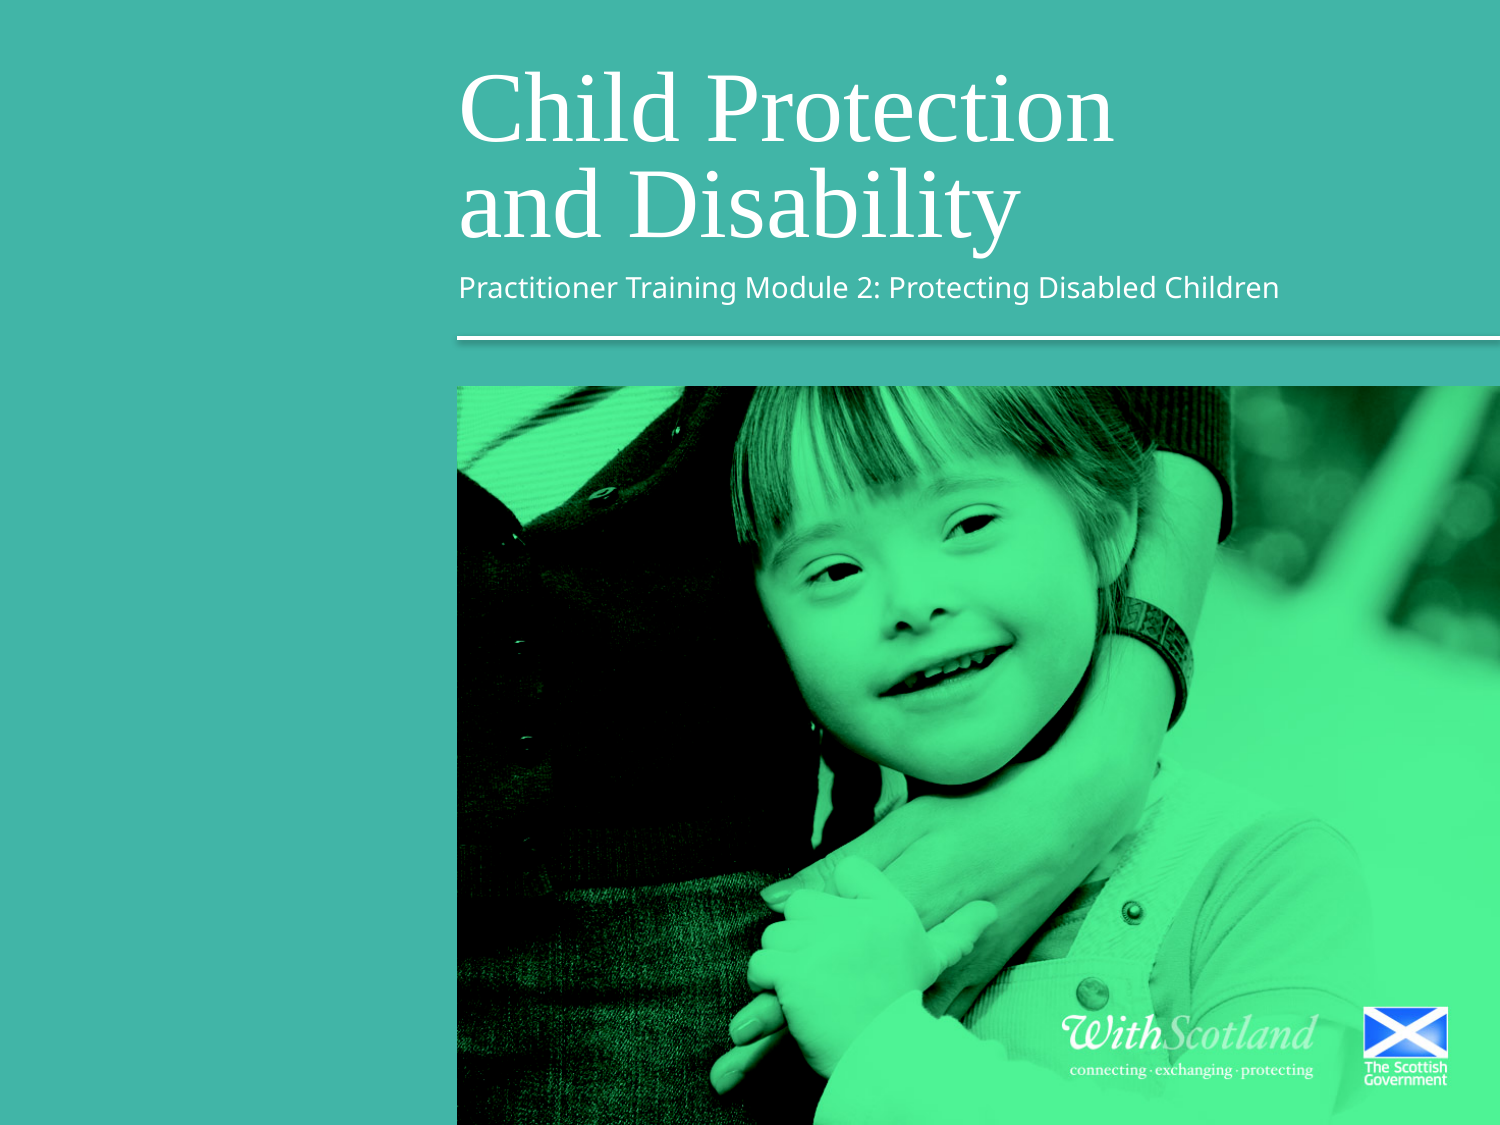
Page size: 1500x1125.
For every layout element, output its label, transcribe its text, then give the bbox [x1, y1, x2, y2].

title Child Protection and Disability [443, 16, 1166, 261]
picture [456, 386, 1500, 1125]
subtitle Practitioner Training Module 2: Protecting Disabled Children [443, 261, 1494, 550]
